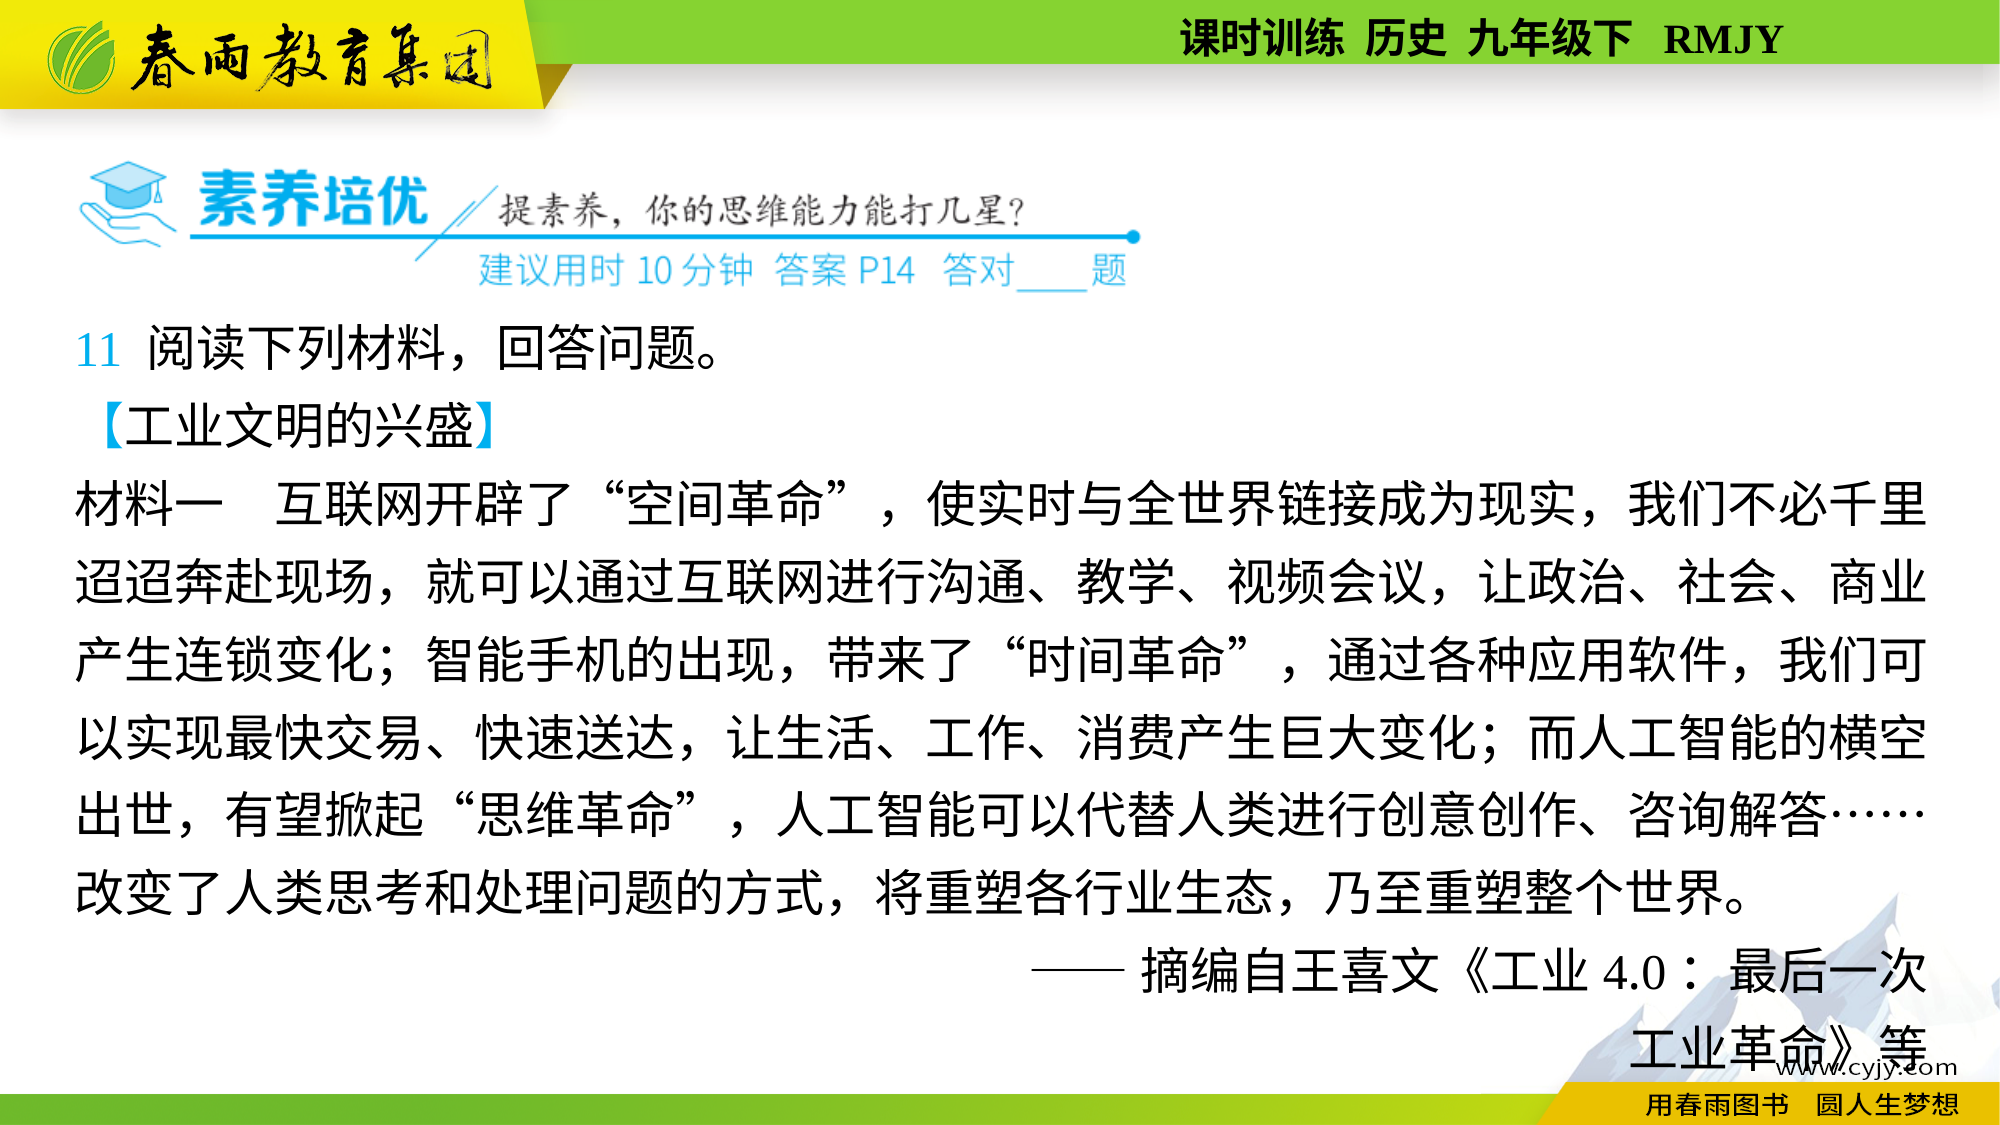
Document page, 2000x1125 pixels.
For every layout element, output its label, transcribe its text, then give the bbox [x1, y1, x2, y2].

list 11 阅读下列材料，回答问题。 【工业文明的兴盛】 材料一 互联网开辟了“空间革命”，使实时与全世界链接成为现实，我们不必千里迢迢奔赴现场，就可以通过互联网进行沟通、教学、视频会议，让政治、社会、商业产生连锁变化；智能手机的出现，带来了“时间革命”，通过各种应用软件，我们可以实现最快交易、快速送达，让生活、工作、消费产生巨大变化；而人工智能的横空出世，有望掀起“思维革命”，人工智能可以代替人类进行创意创作、咨询解答……改变了人类思考和处理问题的方式，将重塑各行业生态，乃至重塑整个世界。 ——摘编自王喜文《工业4.0：最后一次 工业革命》等 [59, 290, 1944, 1086]
picture [0, 0, 2000, 1125]
